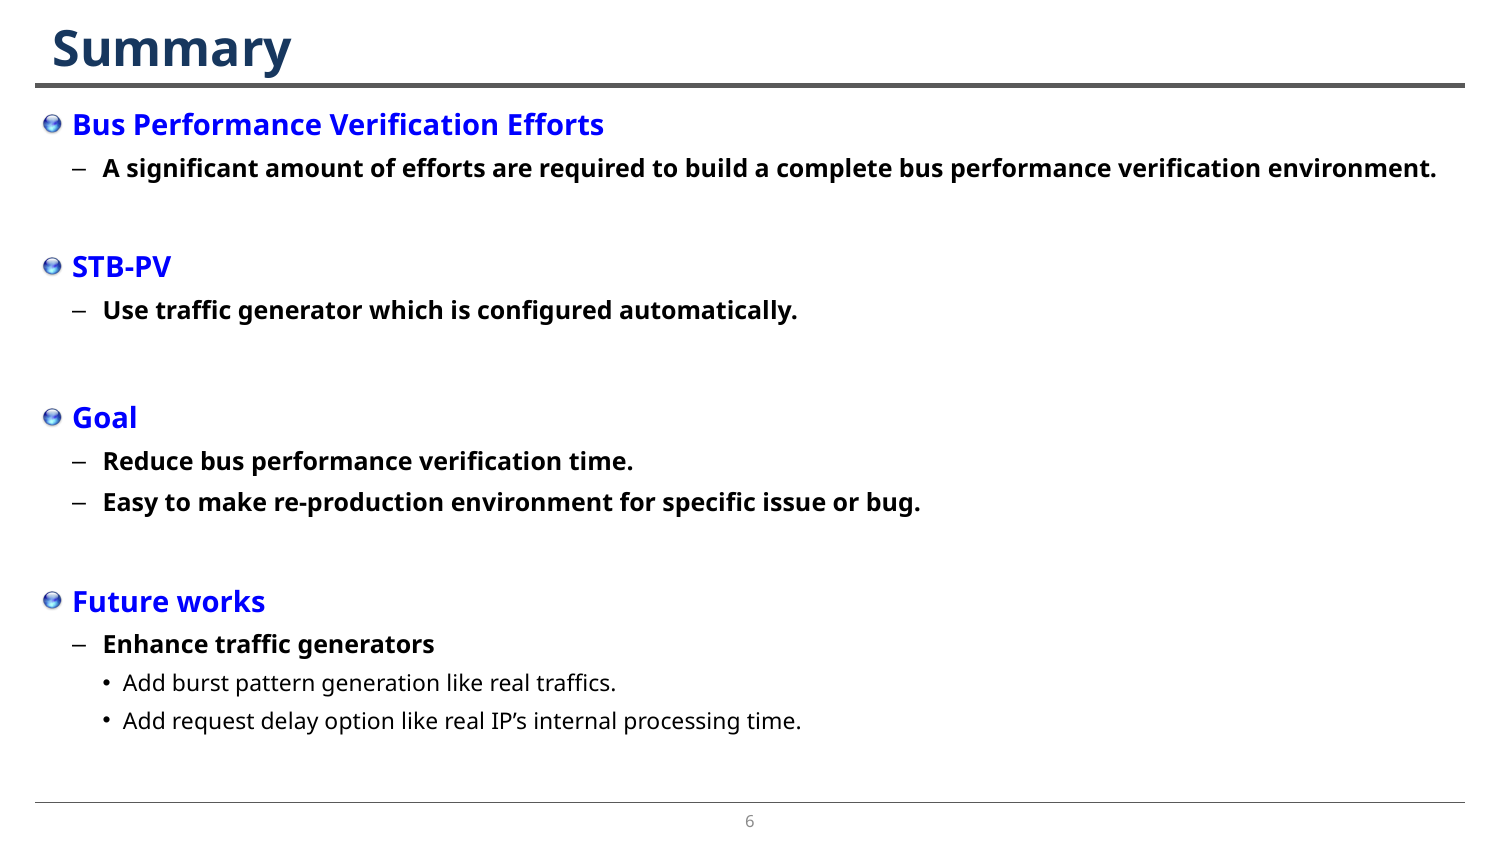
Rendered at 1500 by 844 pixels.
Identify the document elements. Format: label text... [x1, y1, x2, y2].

picture [41, 590, 63, 611]
picture [41, 256, 63, 277]
title Summary [41, 12, 1392, 82]
picture [41, 407, 63, 428]
picture [41, 113, 63, 135]
list Bus Performance Verification Efforts A significant amount of efforts are required to build a complete bus performance verification environment. STB-PV Use traffic generator which is configured automatically. Goal Reduce bus performance verification time. Easy to make re-production environment for specific issue or bug. Future works Enhance traffic generators Add burst pattern generation like real traffics. Add request delay option like real IP’s internal processing time. [30, 94, 1470, 794]
slide_number 6 [575, 806, 925, 839]
